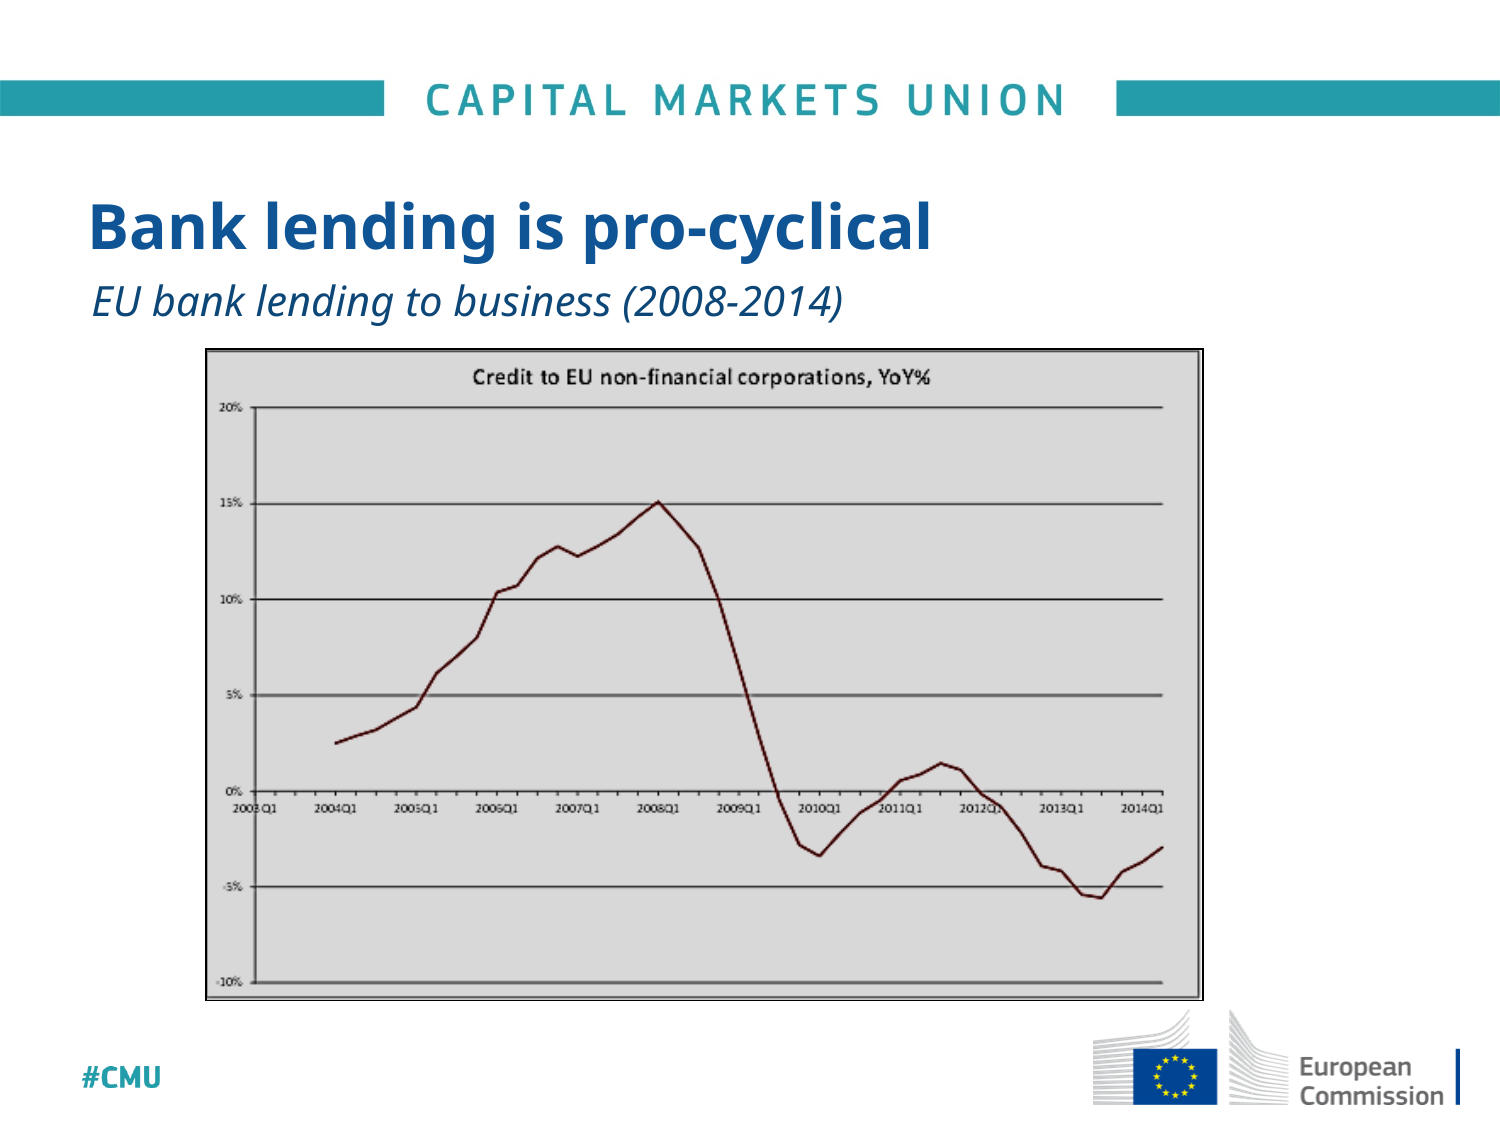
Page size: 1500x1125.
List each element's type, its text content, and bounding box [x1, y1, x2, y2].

picture [0, 30, 1500, 159]
text_box EU bank lending to business (2008-2014) [76, 267, 1412, 332]
picture [1092, 1008, 1461, 1106]
picture [81, 1066, 160, 1088]
text_box Bank lending is pro-cyclical [72, 179, 1411, 303]
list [206, 349, 1203, 1000]
